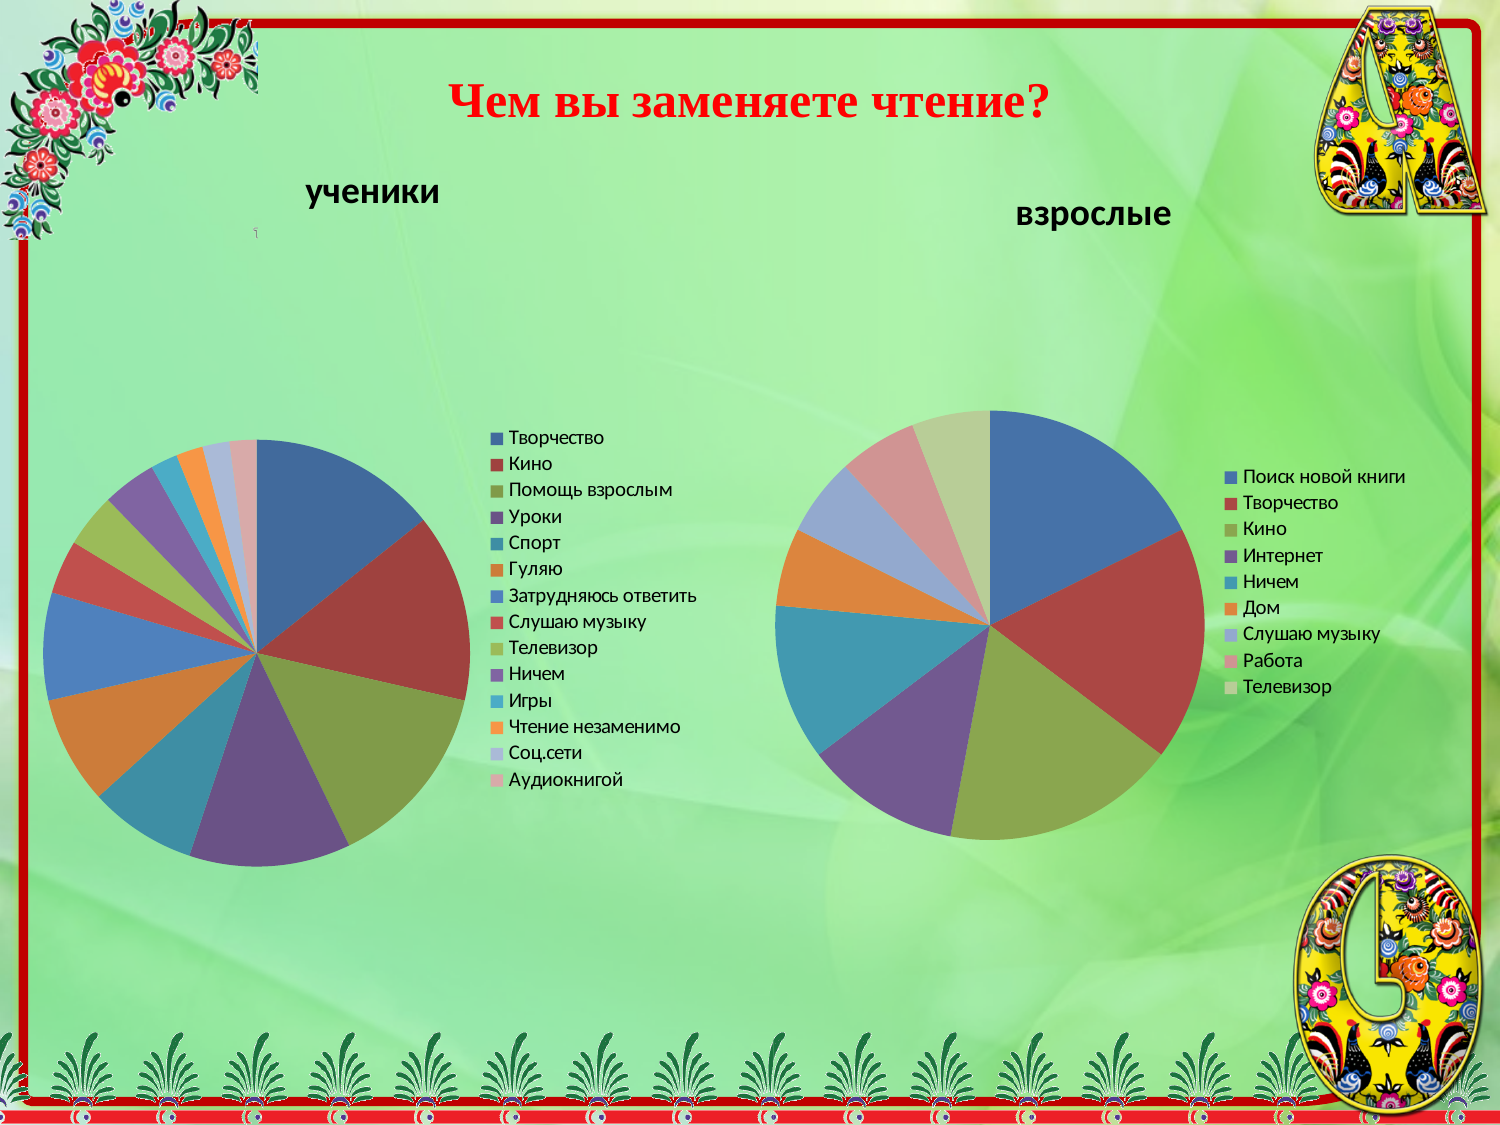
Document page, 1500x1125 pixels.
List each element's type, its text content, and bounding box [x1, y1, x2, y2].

chart [29, 136, 717, 1083]
title Чем вы заменяете чтение? [75, 45, 1425, 149]
chart [761, 160, 1426, 1006]
picture [0, 0, 1500, 1125]
